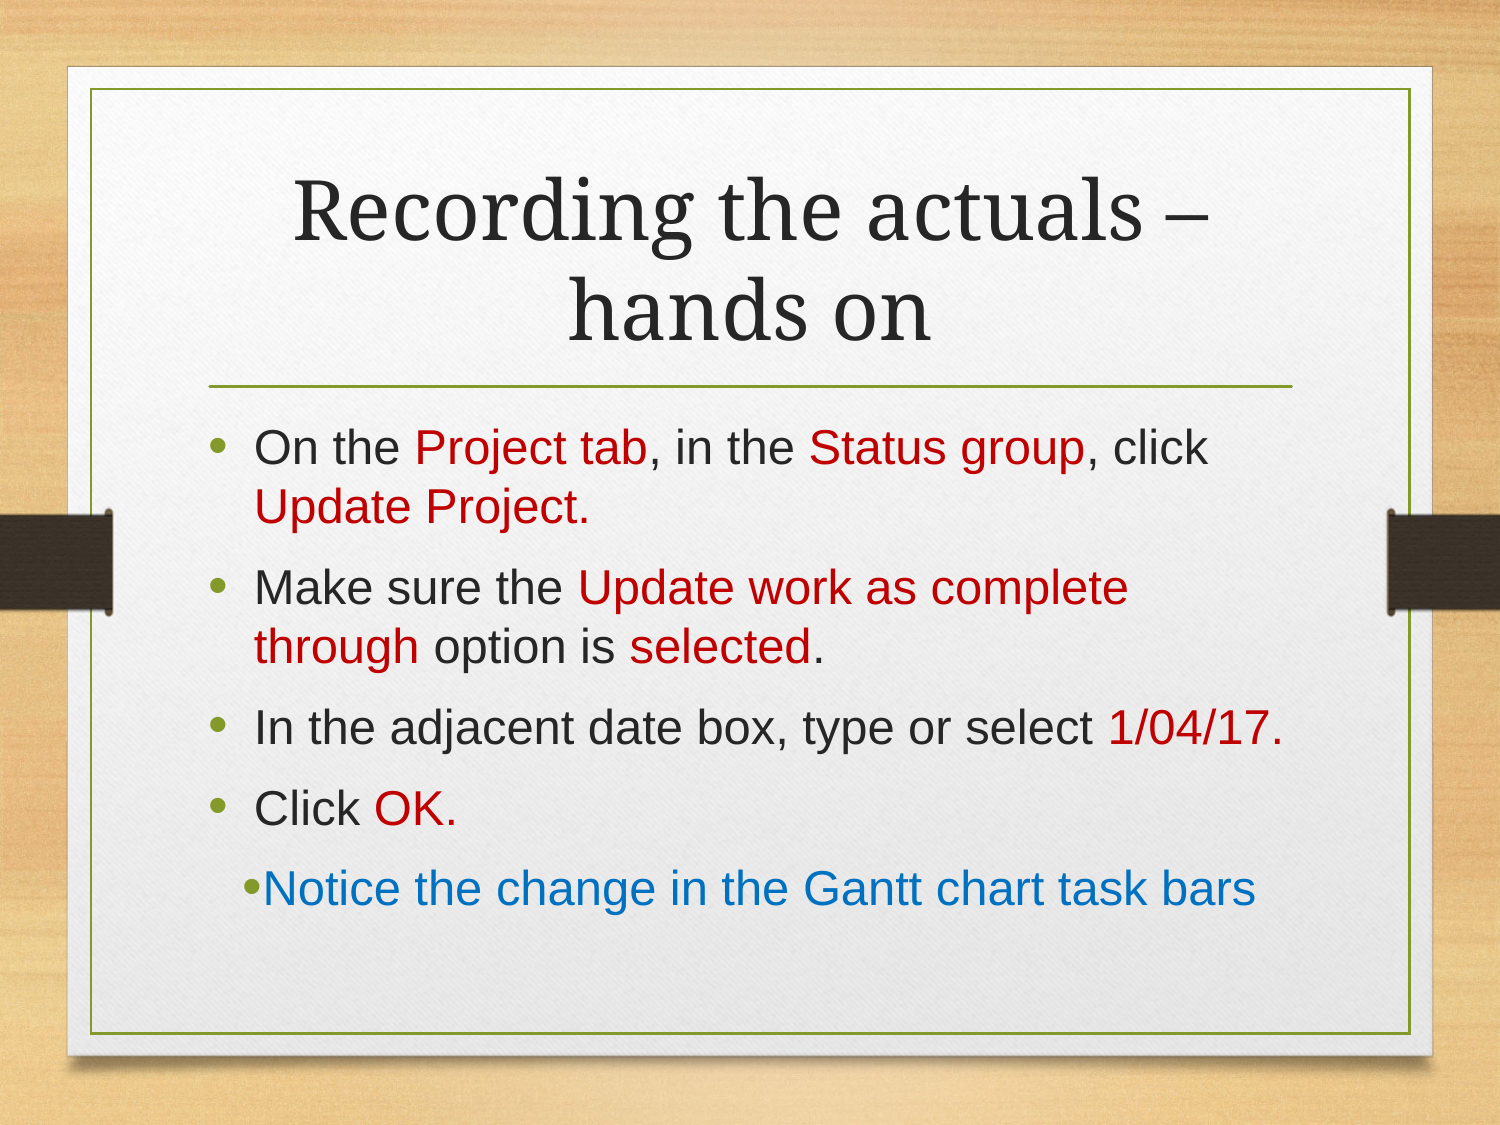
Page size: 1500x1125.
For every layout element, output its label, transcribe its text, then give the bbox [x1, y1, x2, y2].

list On the Project tab, in the Status group, click Update Project. Make sure the Update work as complete through option is selected. In the adjacent date box, type or select 1/04/17. Click OK. Notice the change in the Gantt chart task bars [193, 408, 1309, 974]
title Recording the actuals – hands on [193, 150, 1309, 365]
picture [0, 0, 1500, 1125]
